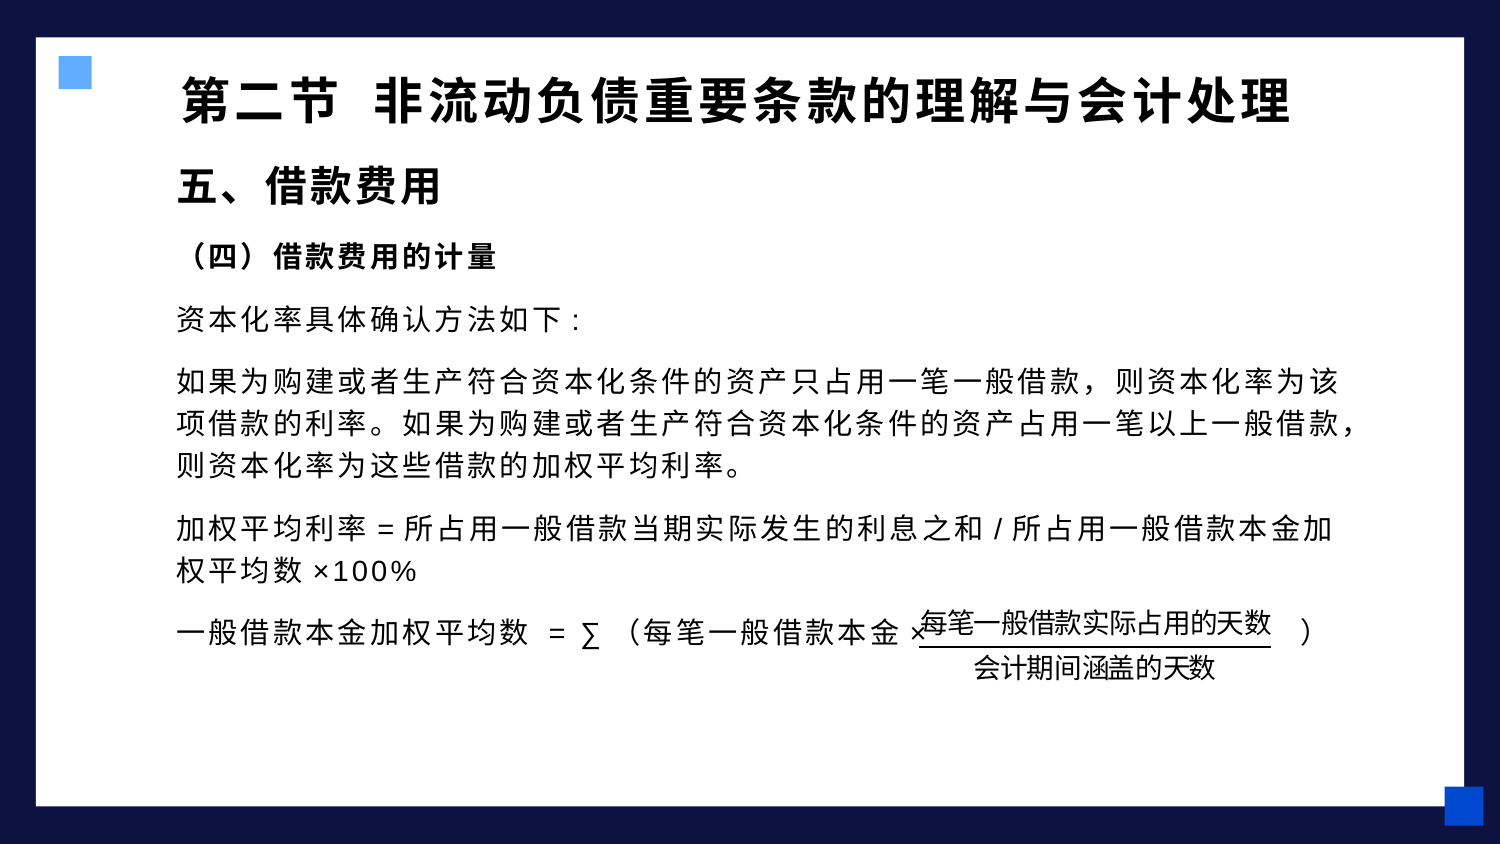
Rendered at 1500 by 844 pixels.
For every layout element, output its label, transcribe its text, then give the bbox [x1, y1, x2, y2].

picture [584, 587, 1500, 703]
list 五、借款费用 （四）借款费用的计量 资本化率具体确认方法如下: 如果为购建或者生产符合资本化条件的资产只占用一笔一般借款，则资本化率为该项借款的利率。如果为购建或者生产符合资本化条件的资产占用一笔以上一般借款，则资本化率为这些借款的加权平均利率。 加权平均利率=所占用一般借款当期实际发生的利息之和/所占用一般借款本金加权平均数×100% 一般借款本金加权平均数 = ∑（每笔一般借款本金× ） [159, 150, 1378, 575]
title 第二节 非流动负债重要条款的理解与会计处理 [141, 48, 1327, 138]
